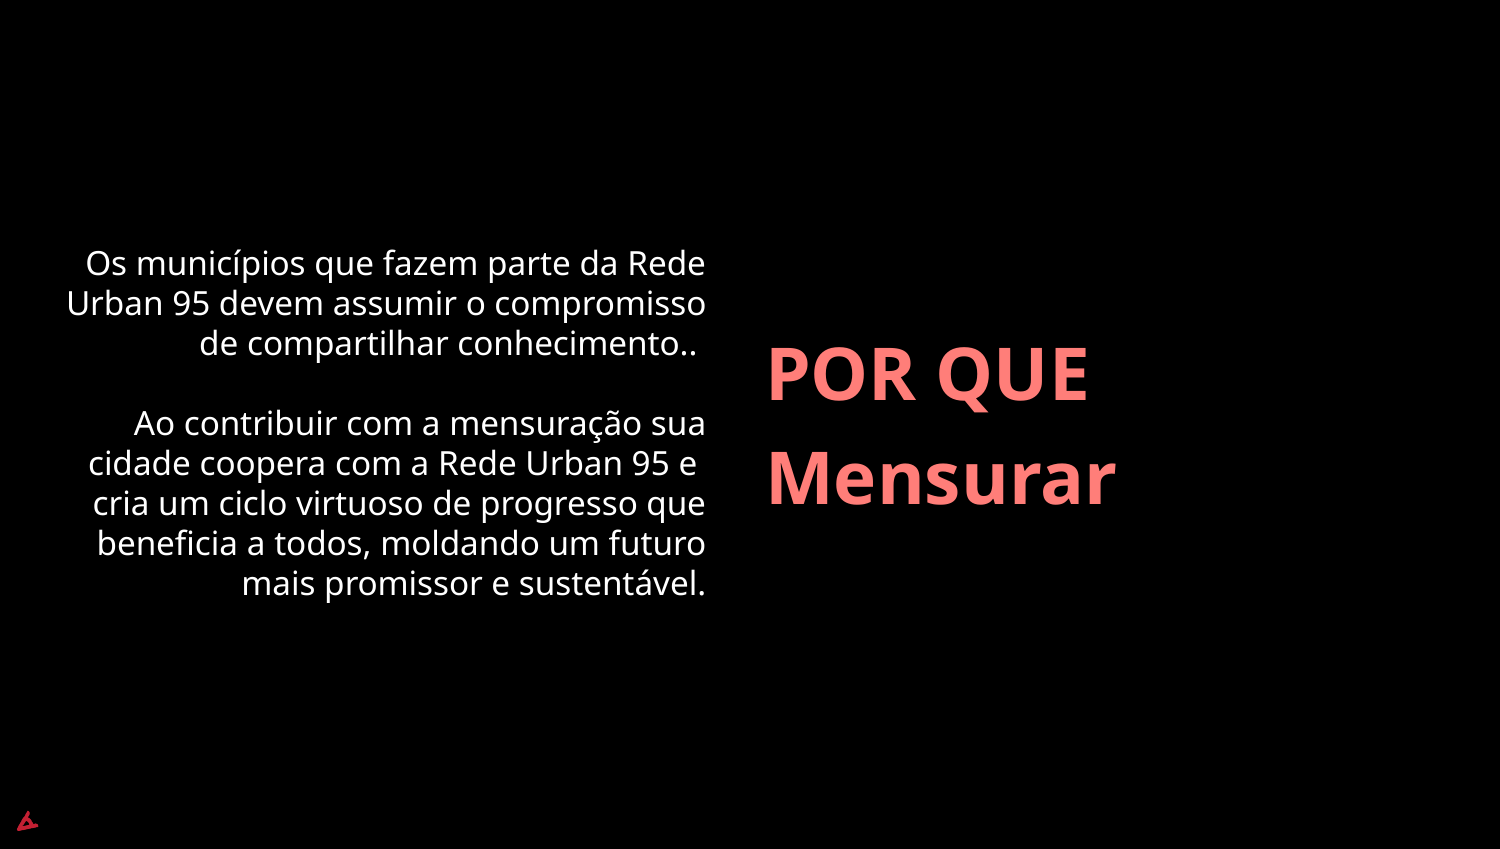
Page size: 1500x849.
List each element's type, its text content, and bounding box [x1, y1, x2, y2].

text_box Os municípios que fazem parte da Rede Urban 95 devem assumir o compromisso de compartilhar conhecimento.. Ao contribuir com a mensuração sua cidade coopera com a Rede Urban 95 e cria um ciclo virtuoso de progresso que beneficia a todos, moldando um futuro mais promissor e sustentável. [60, 239, 711, 605]
picture [14, 808, 41, 833]
text_box POR QUE Mensurar [749, 312, 1440, 535]
